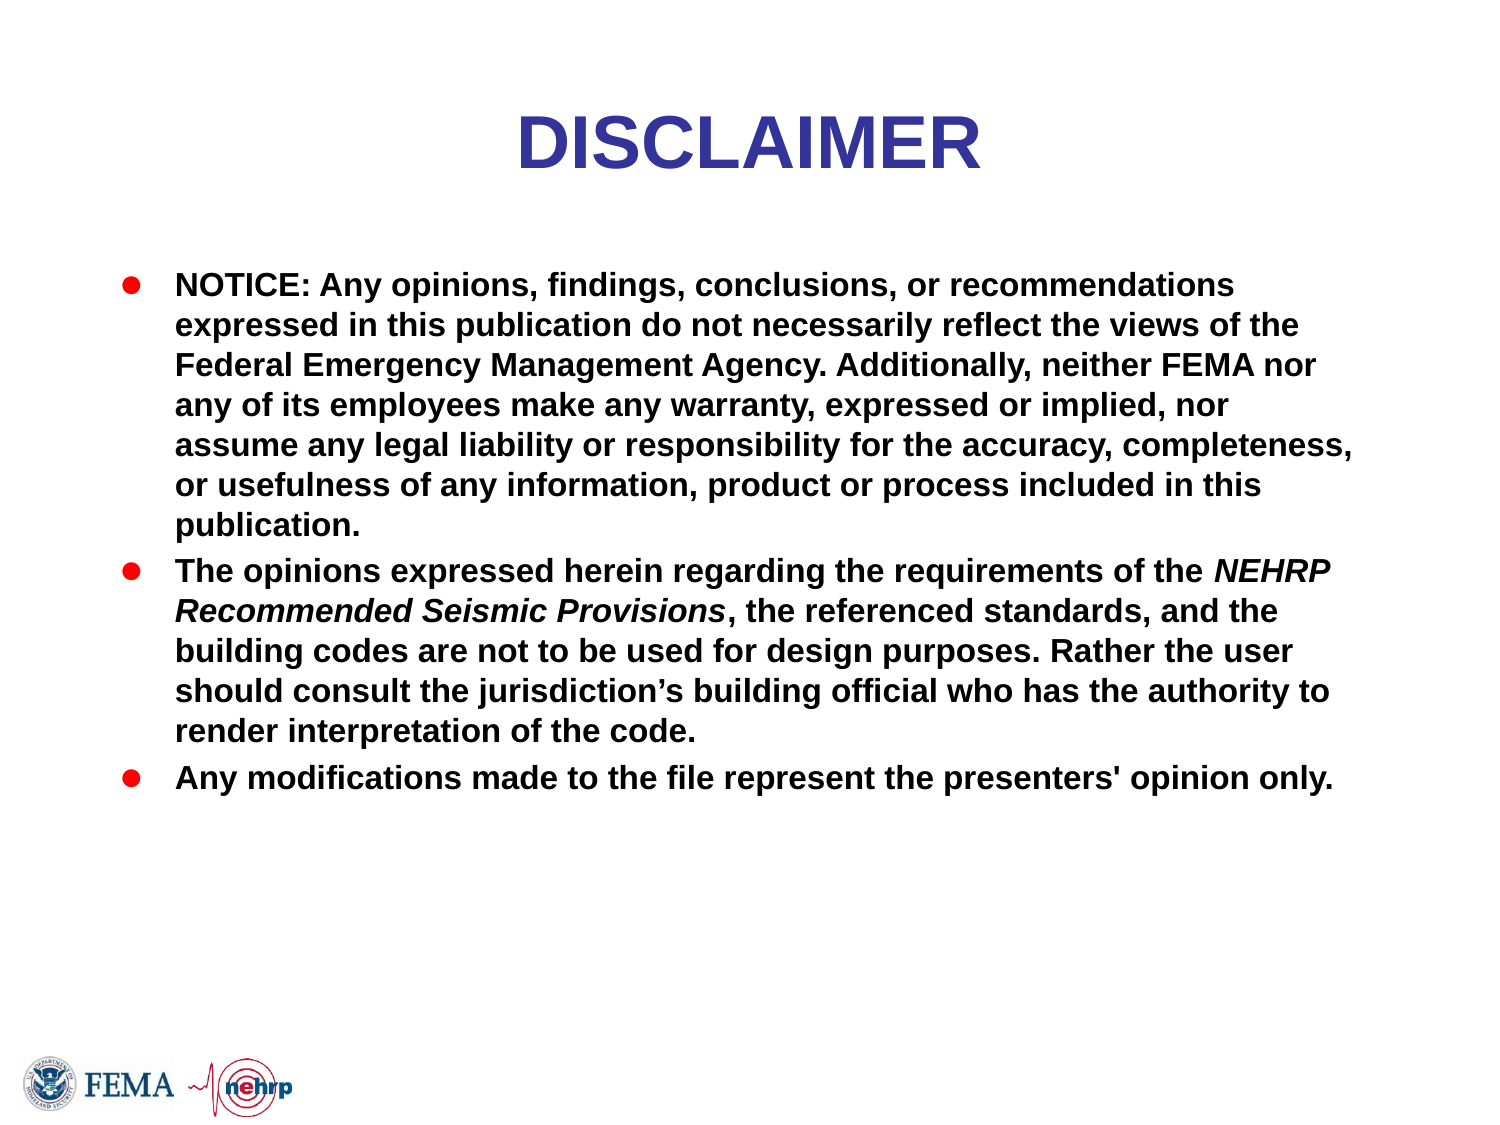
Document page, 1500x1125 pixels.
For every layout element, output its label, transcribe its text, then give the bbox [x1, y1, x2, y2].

picture [188, 1058, 292, 1117]
picture [23, 1056, 174, 1111]
title DISCLAIMER [75, 45, 1425, 233]
list NOTICE: Any opinions, findings, conclusions, or recommendations expressed in this publication do not necessarily reflect the views of the Federal Emergency Management Agency. Additionally, neither FEMA nor any of its employees make any warranty, expressed or implied, nor assume any legal liability or responsibility for the accuracy, completeness, or usefulness of any information, product or process included in this publication. The opinions expressed herein regarding the requirements of the NEHRP Recommended Seismic Provisions, the referenced standards, and the building codes are not to be used for design purposes. Rather the user should consult the jurisdiction’s building official who has the authority to render interpretation of the code. Any modifications made to the file represent the presenters' opinion only. [103, 233, 1379, 915]
